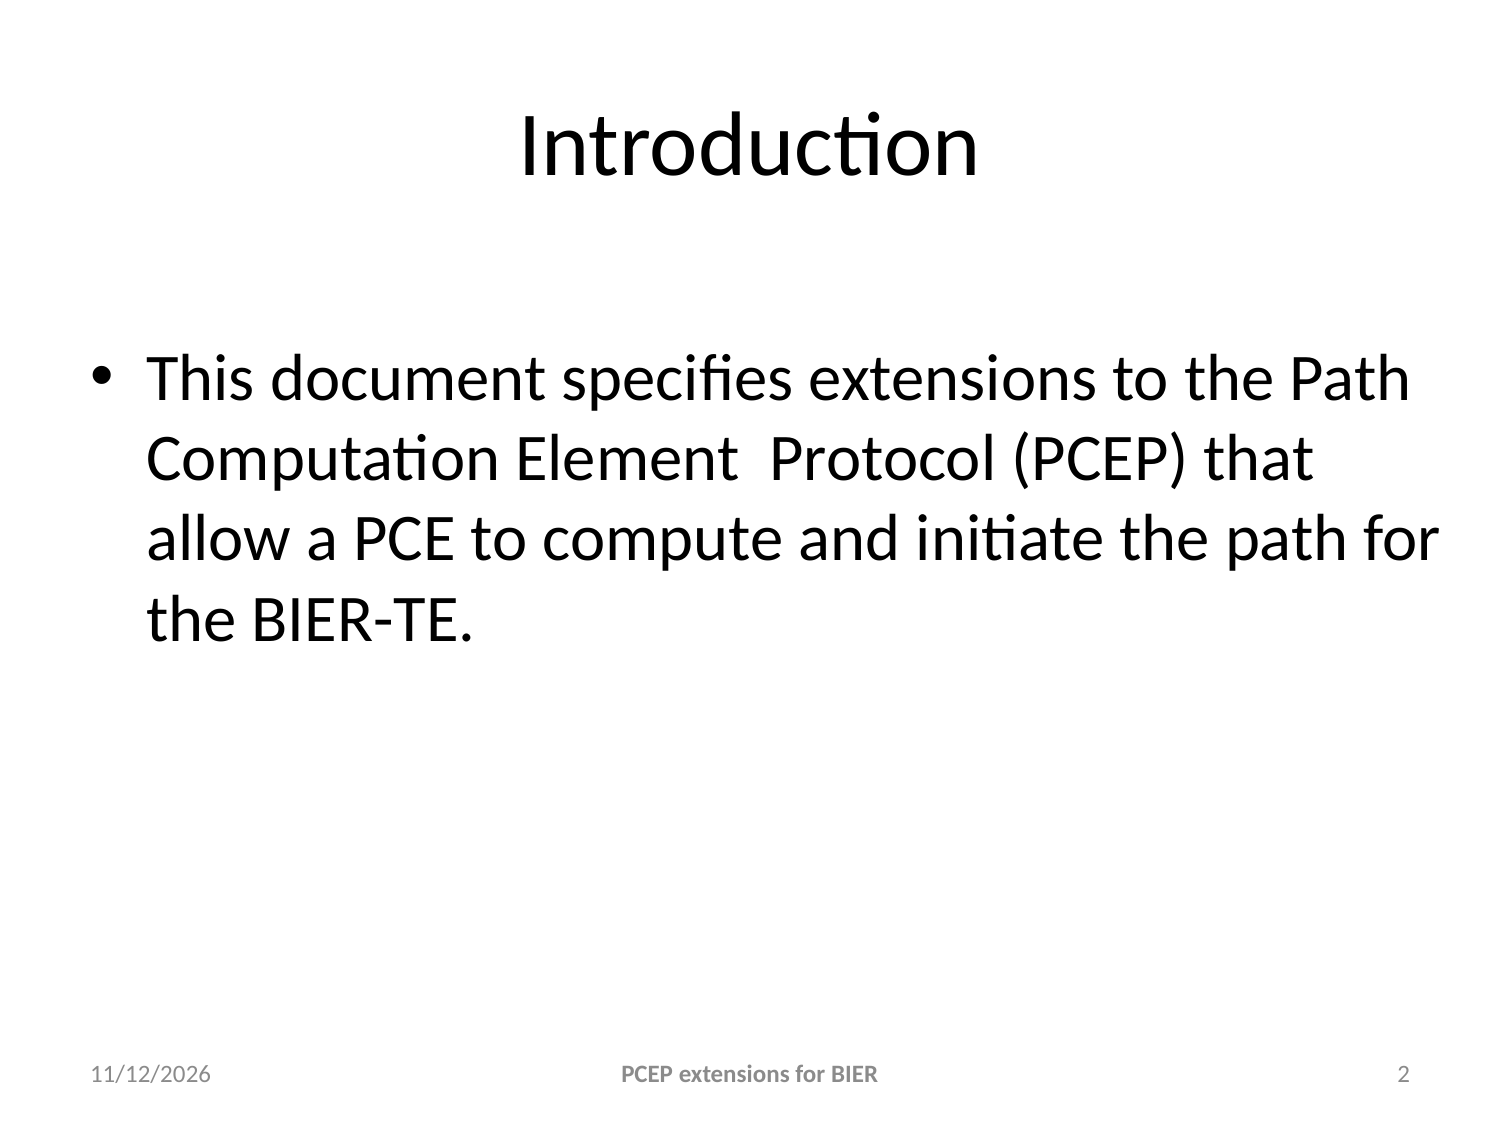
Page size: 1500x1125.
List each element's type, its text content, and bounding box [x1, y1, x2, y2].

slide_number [75, 1042, 425, 1103]
footer PCEP extensions for BIER [512, 1042, 988, 1103]
slide_number 2 [1074, 1042, 1425, 1103]
list This document specifies extensions to the Path Computation Element Protocol (PCEP) that allow a PCE to compute and initiate the path for the BIER-TE. [75, 233, 1471, 976]
title Introduction [75, 45, 1425, 233]
